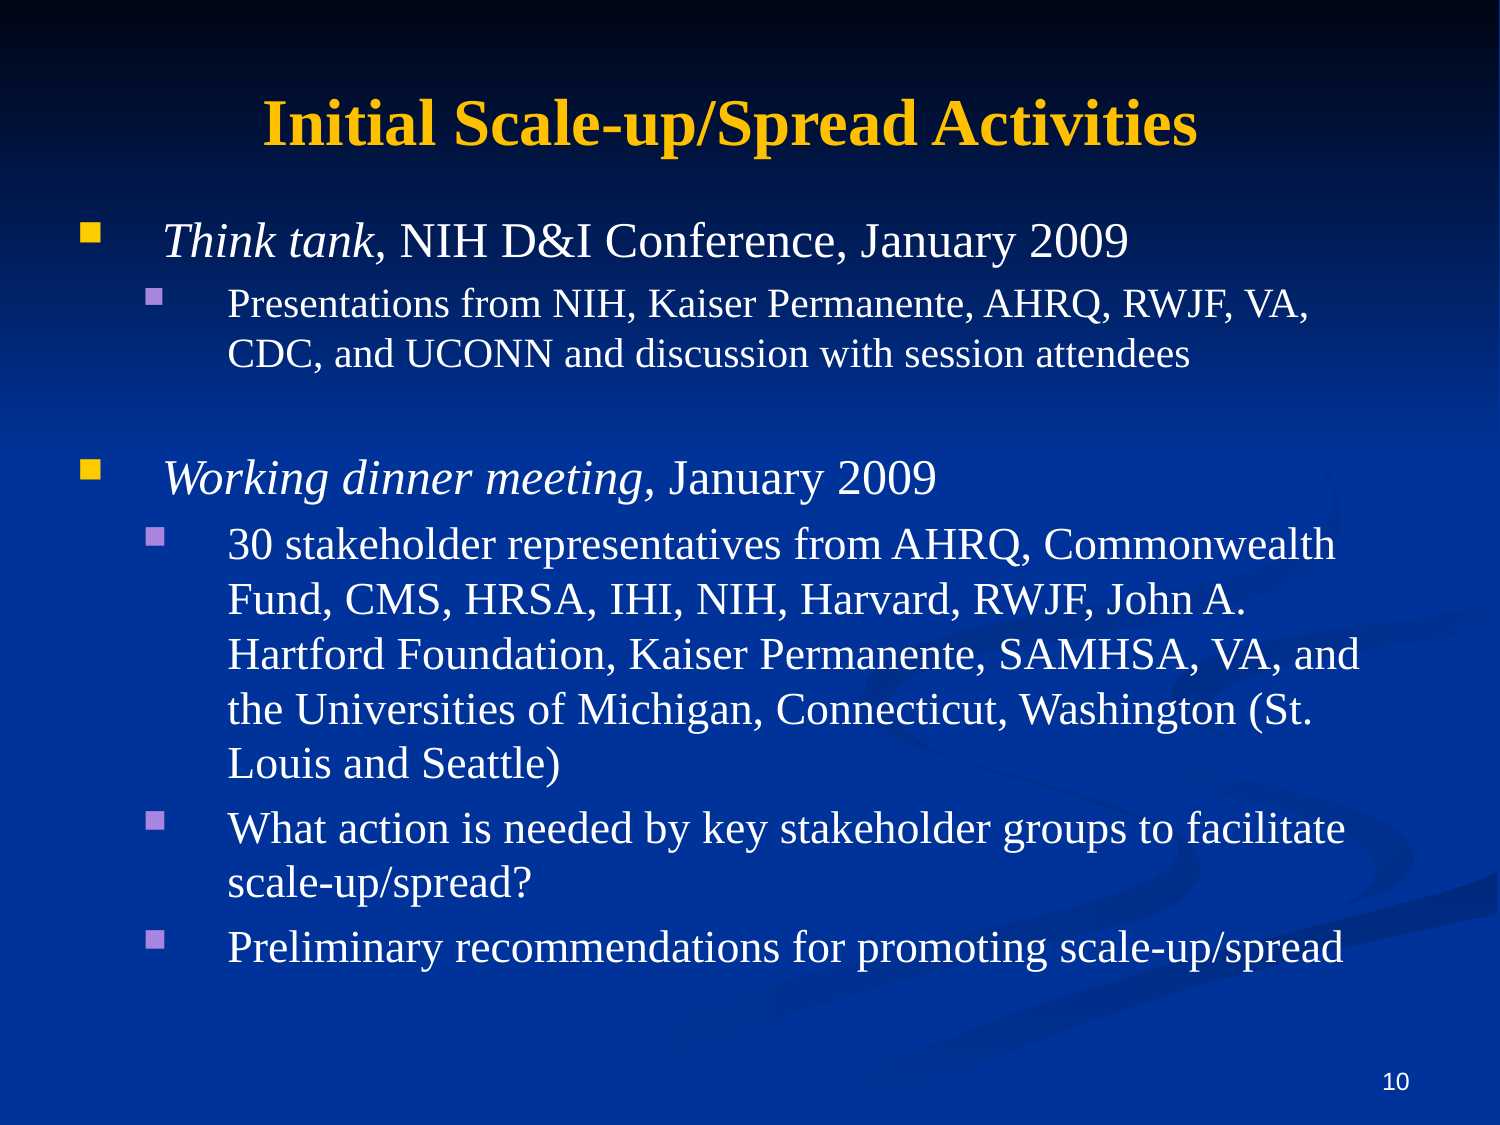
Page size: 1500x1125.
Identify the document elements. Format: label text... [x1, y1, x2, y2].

slide_number 10 [1074, 1024, 1426, 1104]
title Initial Scale-up/Spread Activities [37, 49, 1426, 188]
list Think tank, NIH D&I Conference, January 2009 Presentations from NIH, Kaiser Permanente, AHRQ, RWJF, VA, CDC, and UCONN and discussion with session attendees Working dinner meeting, January 2009 30 stakeholder representatives from AHRQ, Commonwealth Fund, CMS, HRSA, IHI, NIH, Harvard, RWJF, John A. Hartford Foundation, Kaiser Permanente, SAMHSA, VA, and the Universities of Michigan, Connecticut, Washington (St. Louis and Seattle) What action is needed by key stakeholder groups to facilitate scale-up/spread? Preliminary recommendations for promoting scale-up/spread [62, 199, 1388, 1013]
